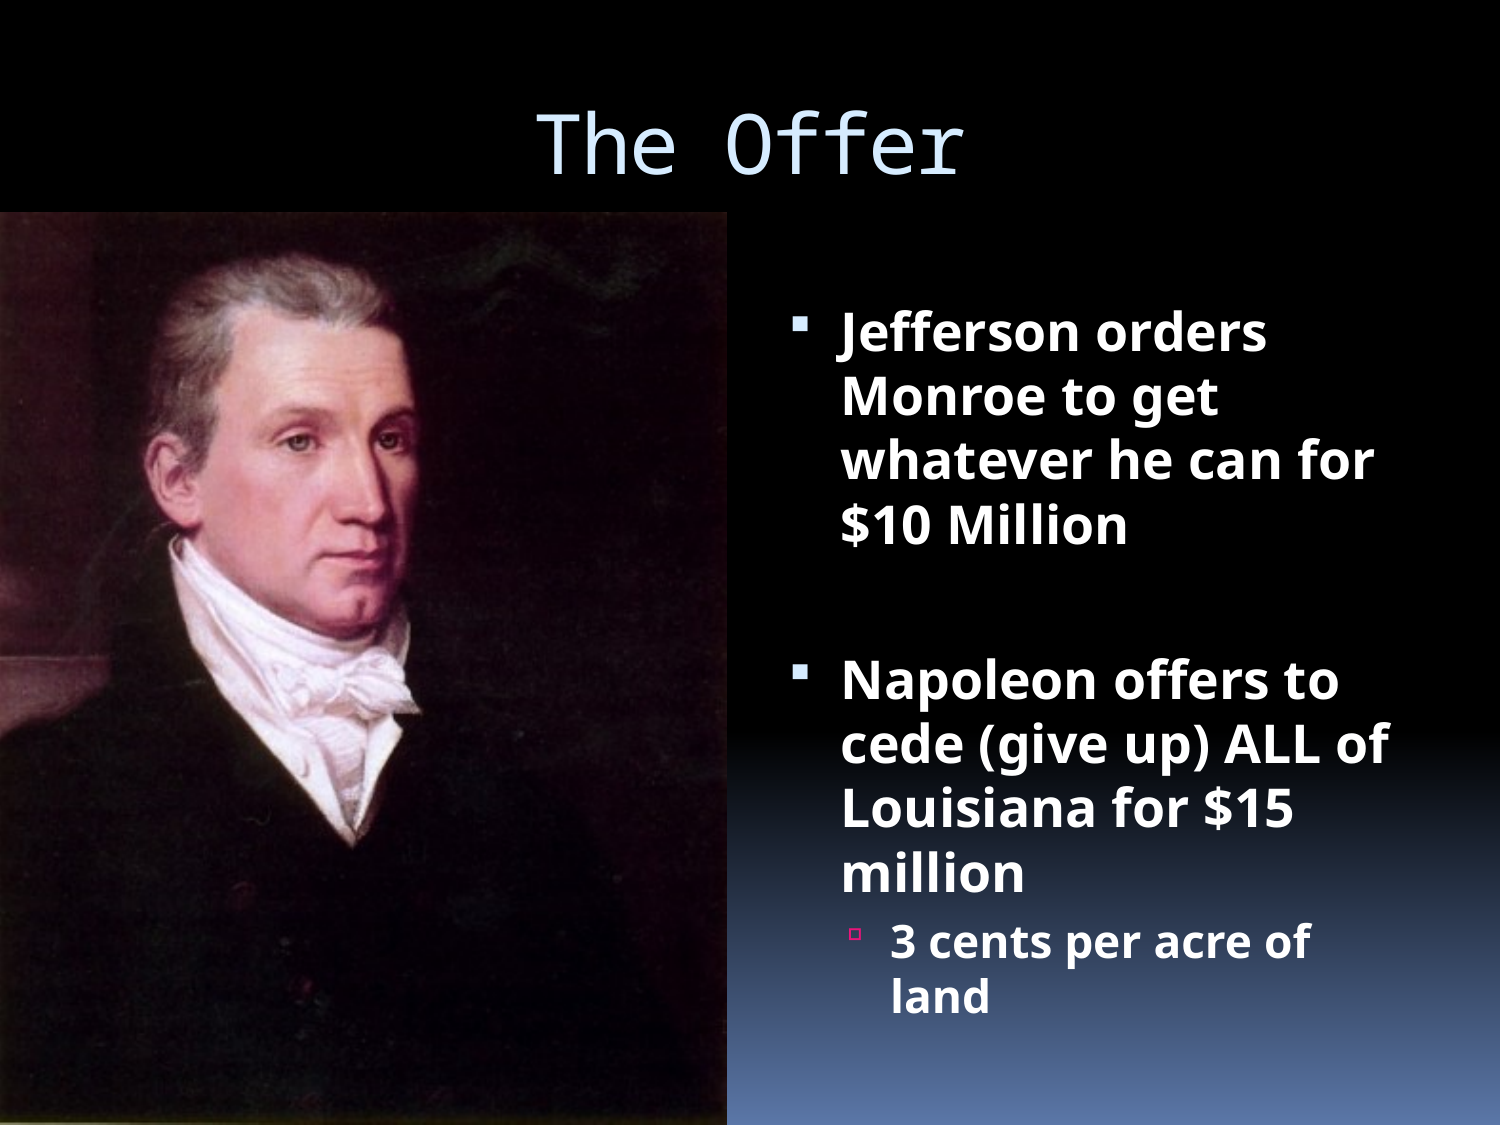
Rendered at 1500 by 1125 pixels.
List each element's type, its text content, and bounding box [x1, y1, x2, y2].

list Jefferson orders Monroe to get whatever he can for $10 Million Napoleon offers to cede (give up) ALL of Louisiana for $15 million 3 cents per acre of land [763, 290, 1427, 1033]
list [0, 211, 727, 1125]
title The Offer [75, 83, 1425, 234]
